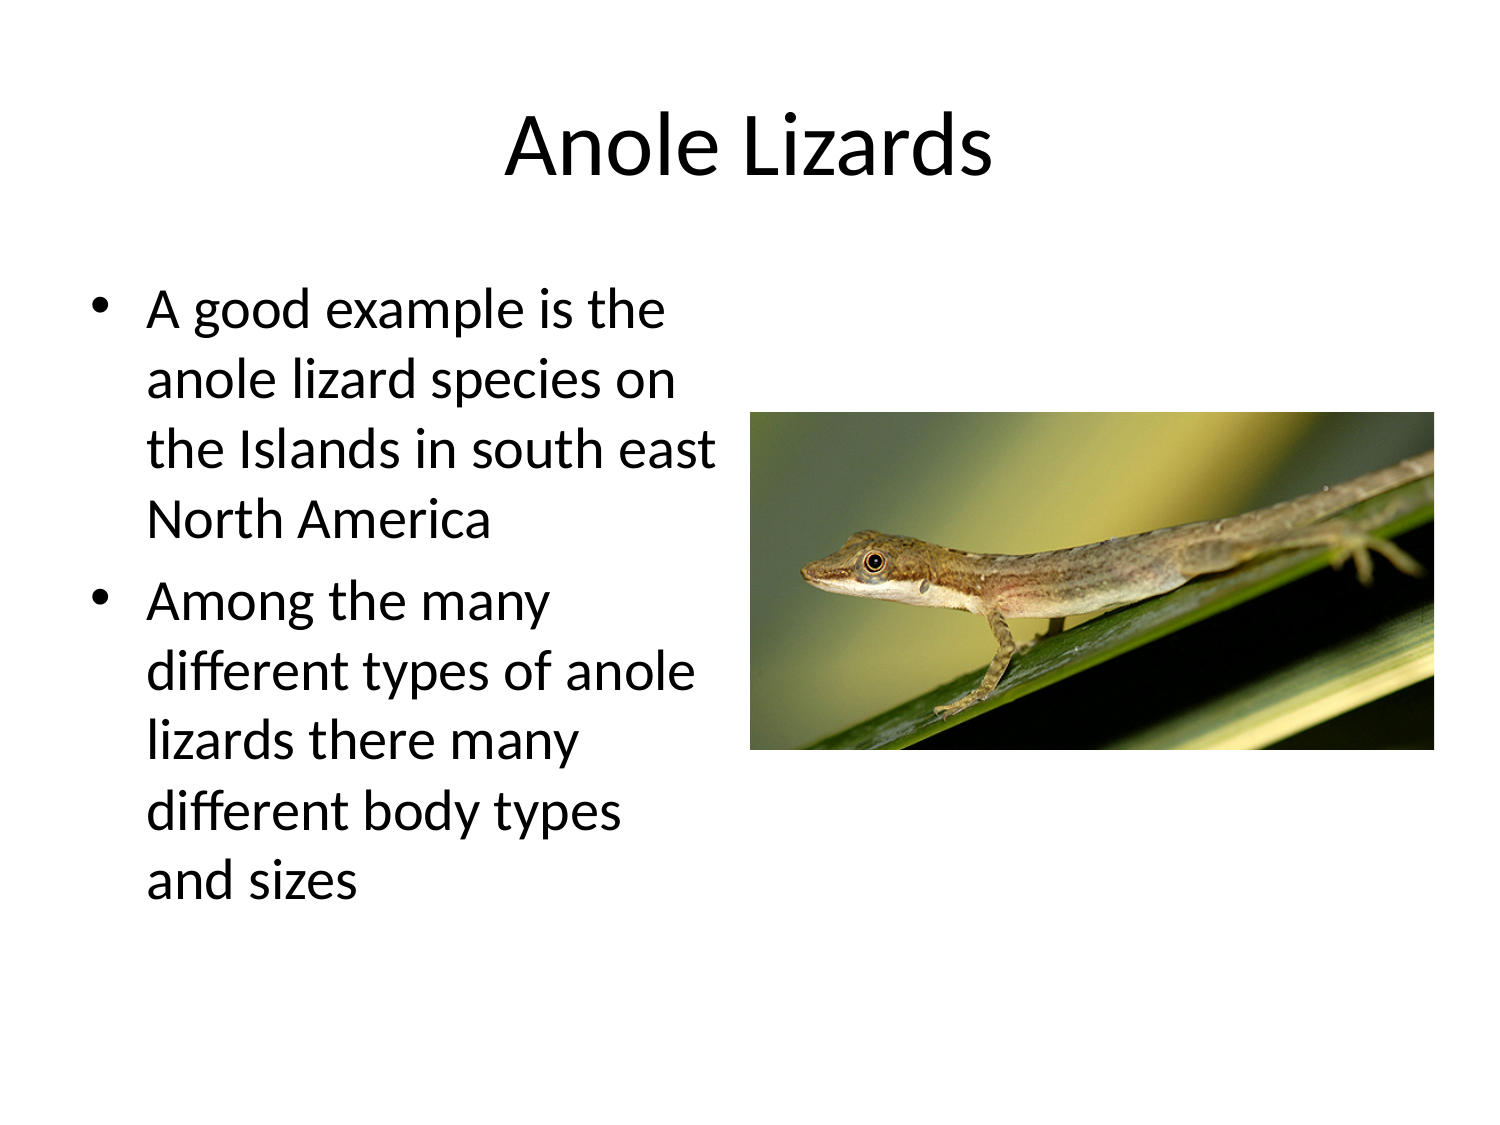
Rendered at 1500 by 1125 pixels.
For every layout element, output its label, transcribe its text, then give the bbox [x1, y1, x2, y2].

picture [749, 412, 1435, 751]
list A good example is the anole lizard species on the Islands in south east North America Among the many different types of anole lizards there many different body types and sizes [75, 262, 738, 1005]
title Anole Lizards [75, 45, 1425, 233]
